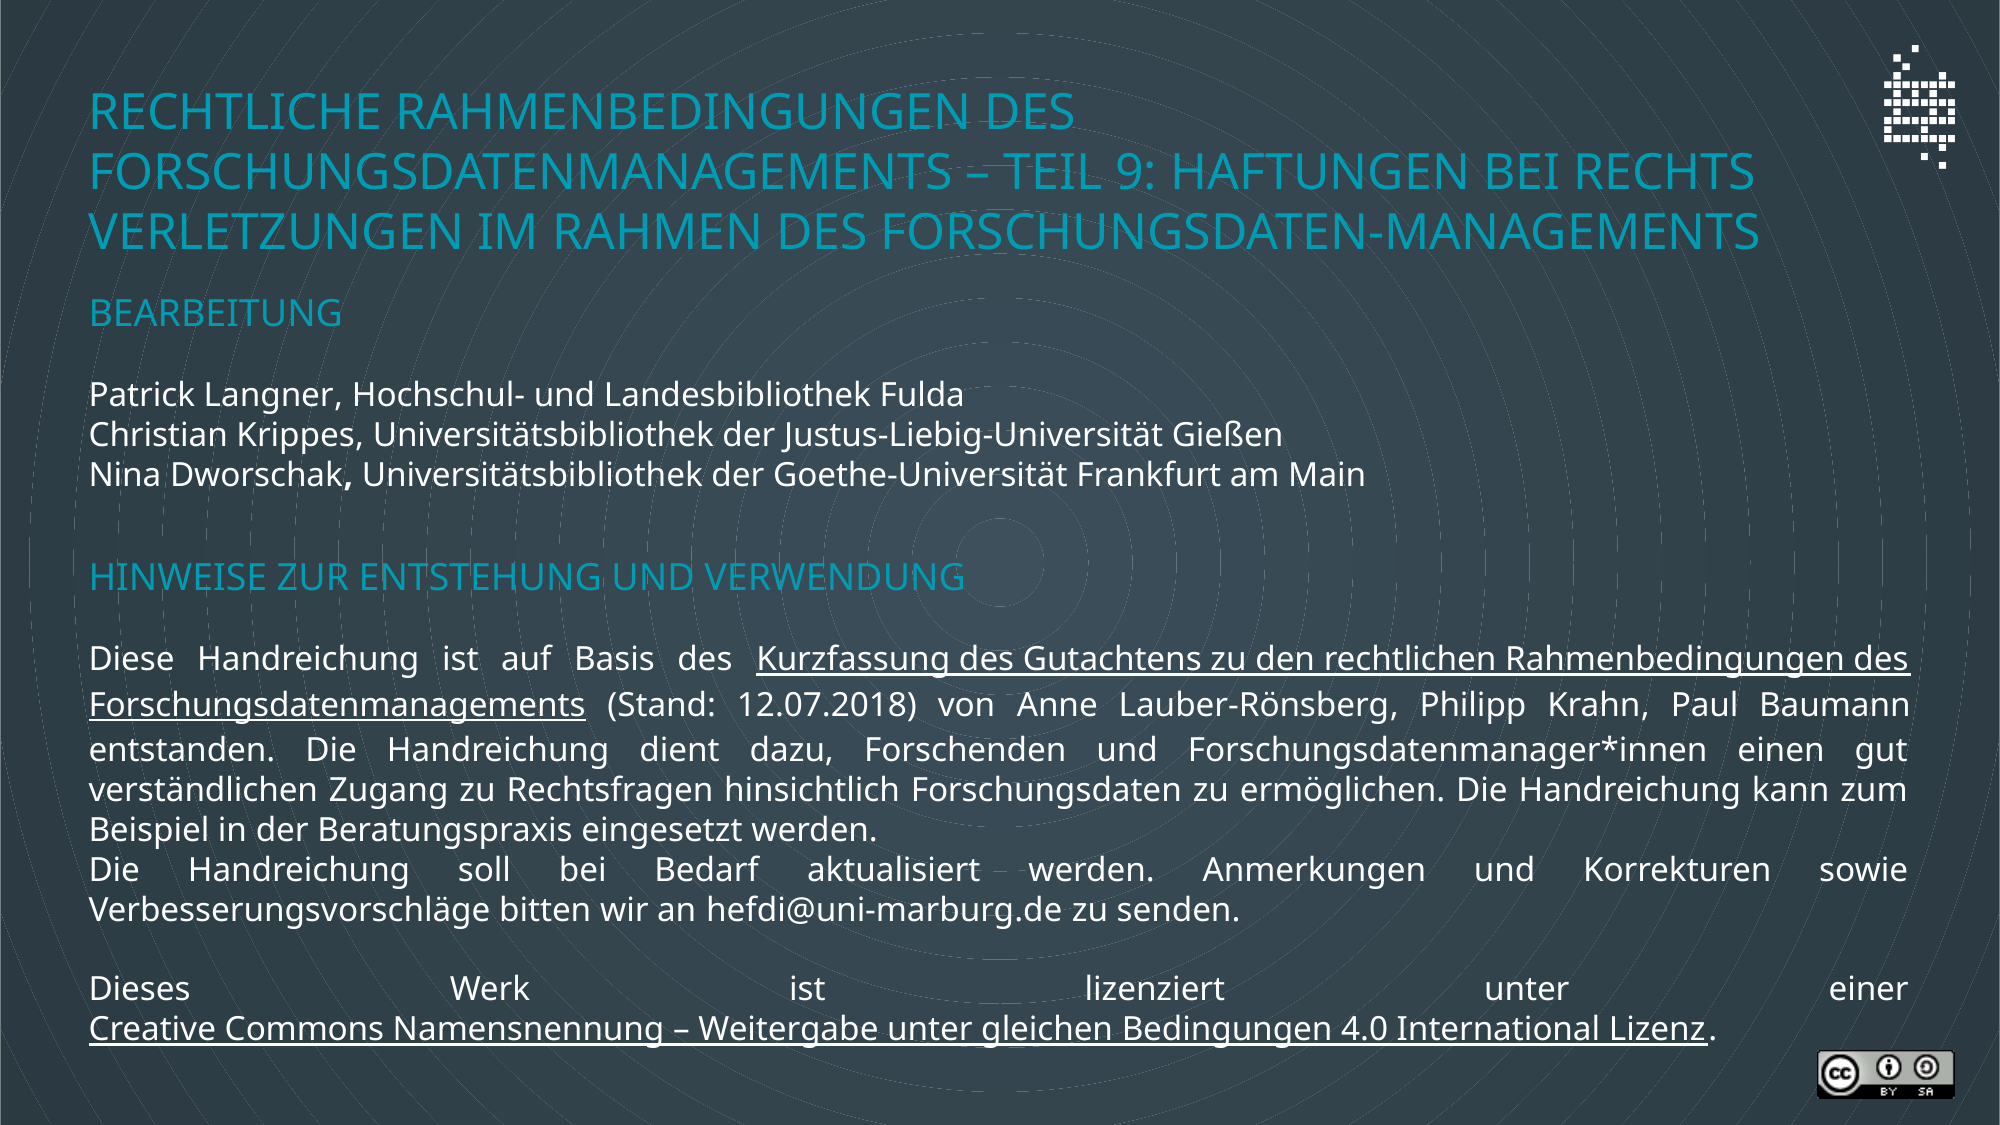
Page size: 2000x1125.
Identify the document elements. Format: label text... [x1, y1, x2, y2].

text_box Rechtliche Rahmenbedingungen des Forschungsdatenmanagements – Teil 9: Haftungen bei Rechts verletzungen im Rahmen des Forschungsdaten-managements [73, 72, 1830, 388]
text_box Bearbeitung Patrick Langner, Hochschul- und Landesbibliothek Fulda Christian Krippes, Universitätsbibliothek der Justus-Liebig-Universität Gießen Nina Dworschak, Universitätsbibliothek der Goethe-Universität Frankfurt am Main [88, 288, 1911, 511]
picture [1884, 45, 1955, 169]
text_box Hinweise zur Entstehung und Verwendung Diese Handreichung ist auf Basis des Kurzfassung des Gutachtens zu den rechtlichen Rahmenbedingungen des Forschungsdatenmanagements (Stand: 12.07.2018) von Anne Lauber‐Rönsberg, Philipp Krahn, Paul Baumann entstanden. Die Handreichung dient dazu, Forschenden und Forschungsdatenmanager*innen einen gut verständlichen Zugang zu Rechtsfragen hinsichtlich Forschungsdaten zu ermöglichen. Die Handreichung kann zum Beispiel in der Beratungspraxis eingesetzt werden. Die Handreichung soll bei Bedarf aktualisiert werden. Anmerkungen und Korrekturen sowie Verbesserungsvorschläge bitten wir an hefdi@uni-marburg.de zu senden. Dieses Werk ist lizenziert unter einer Creative Commons Namensnennung – Weitergabe unter gleichen Bedingungen 4.0 International Lizenz. [88, 552, 1911, 662]
text_box [0, 0, 2000, 1125]
picture [1816, 1049, 1955, 1099]
